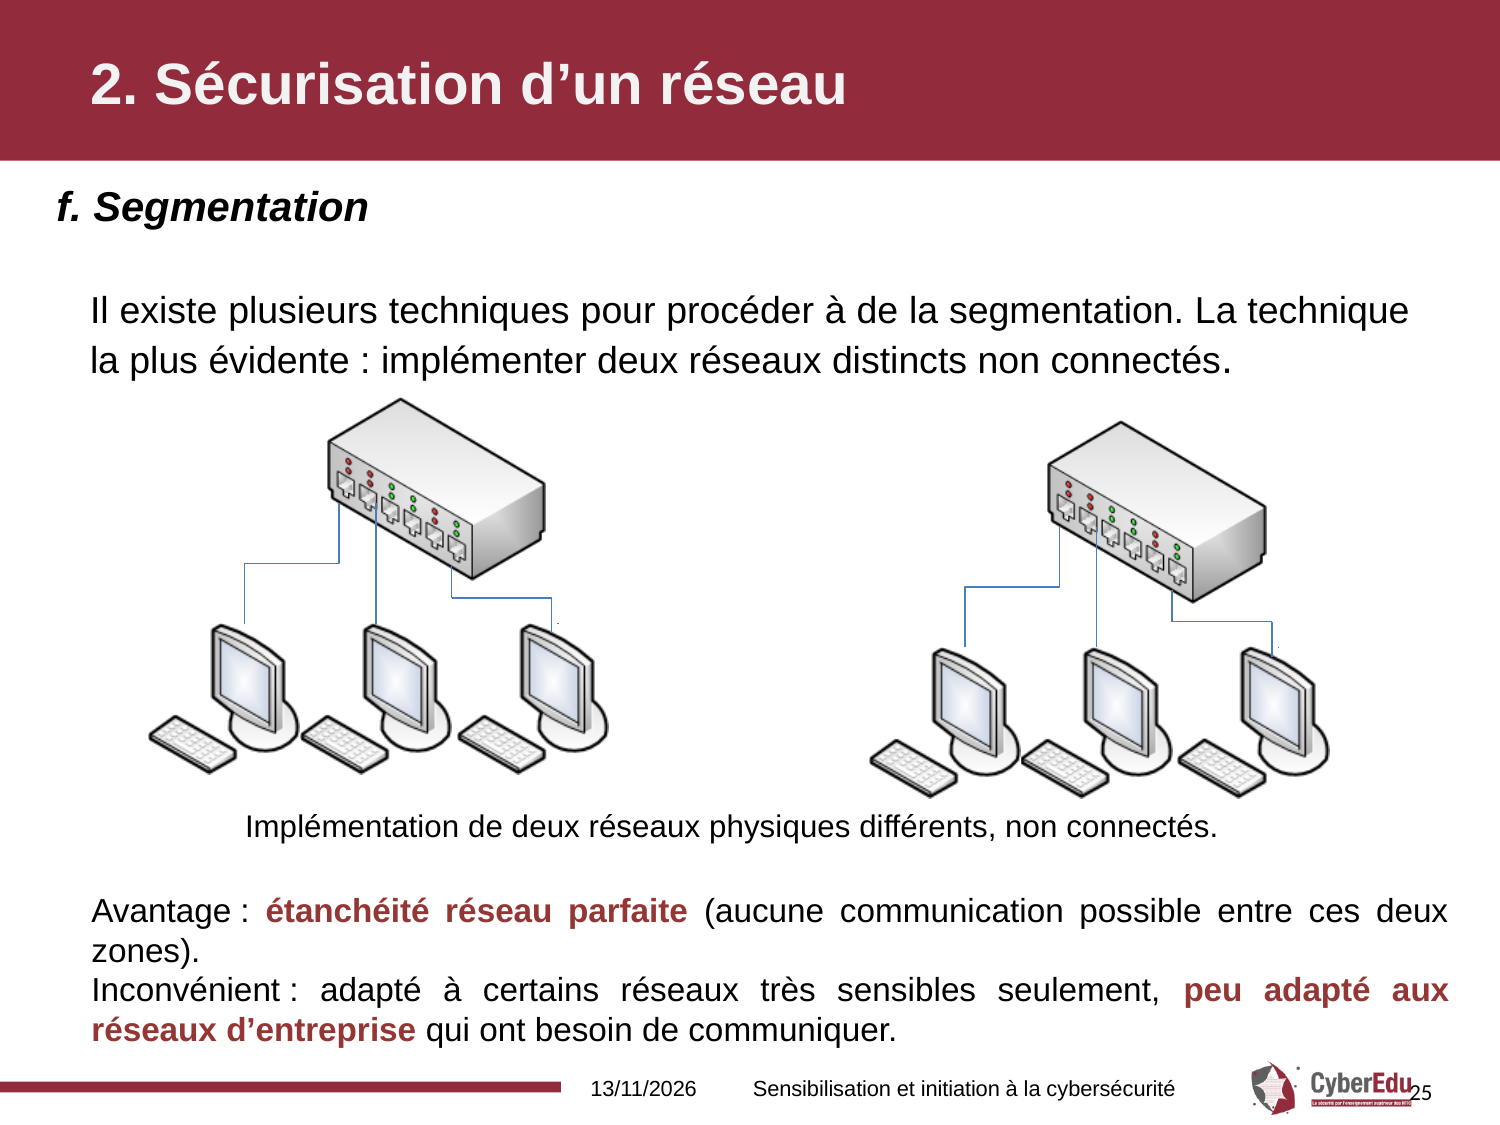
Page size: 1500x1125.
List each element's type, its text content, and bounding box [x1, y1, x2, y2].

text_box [148, 396, 1330, 799]
text_box Implémentation de deux réseaux physiques différents, non connectés. [135, 798, 1330, 851]
title 2. Sécurisation d’un réseau [75, 1, 1425, 161]
text_box f. Segmentation [41, 172, 1471, 268]
picture [1246, 1060, 1412, 1115]
list Il existe plusieurs techniques pour procéder à de la segmentation. La technique la plus évidente : implémenter deux réseaux distincts non connectés. [75, 278, 1425, 1035]
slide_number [561, 1057, 727, 1118]
footer Sensibilisation et initiation à la cybersécurité [738, 1057, 1236, 1118]
text_box Avantage : étanchéité réseau parfaite (aucune communication possible entre ces deux zones). Inconvénient : adapté à certains réseaux très sensibles seulement, peu adapté aux réseaux d’entreprise qui ont besoin de communiquer. [76, 881, 1465, 1056]
